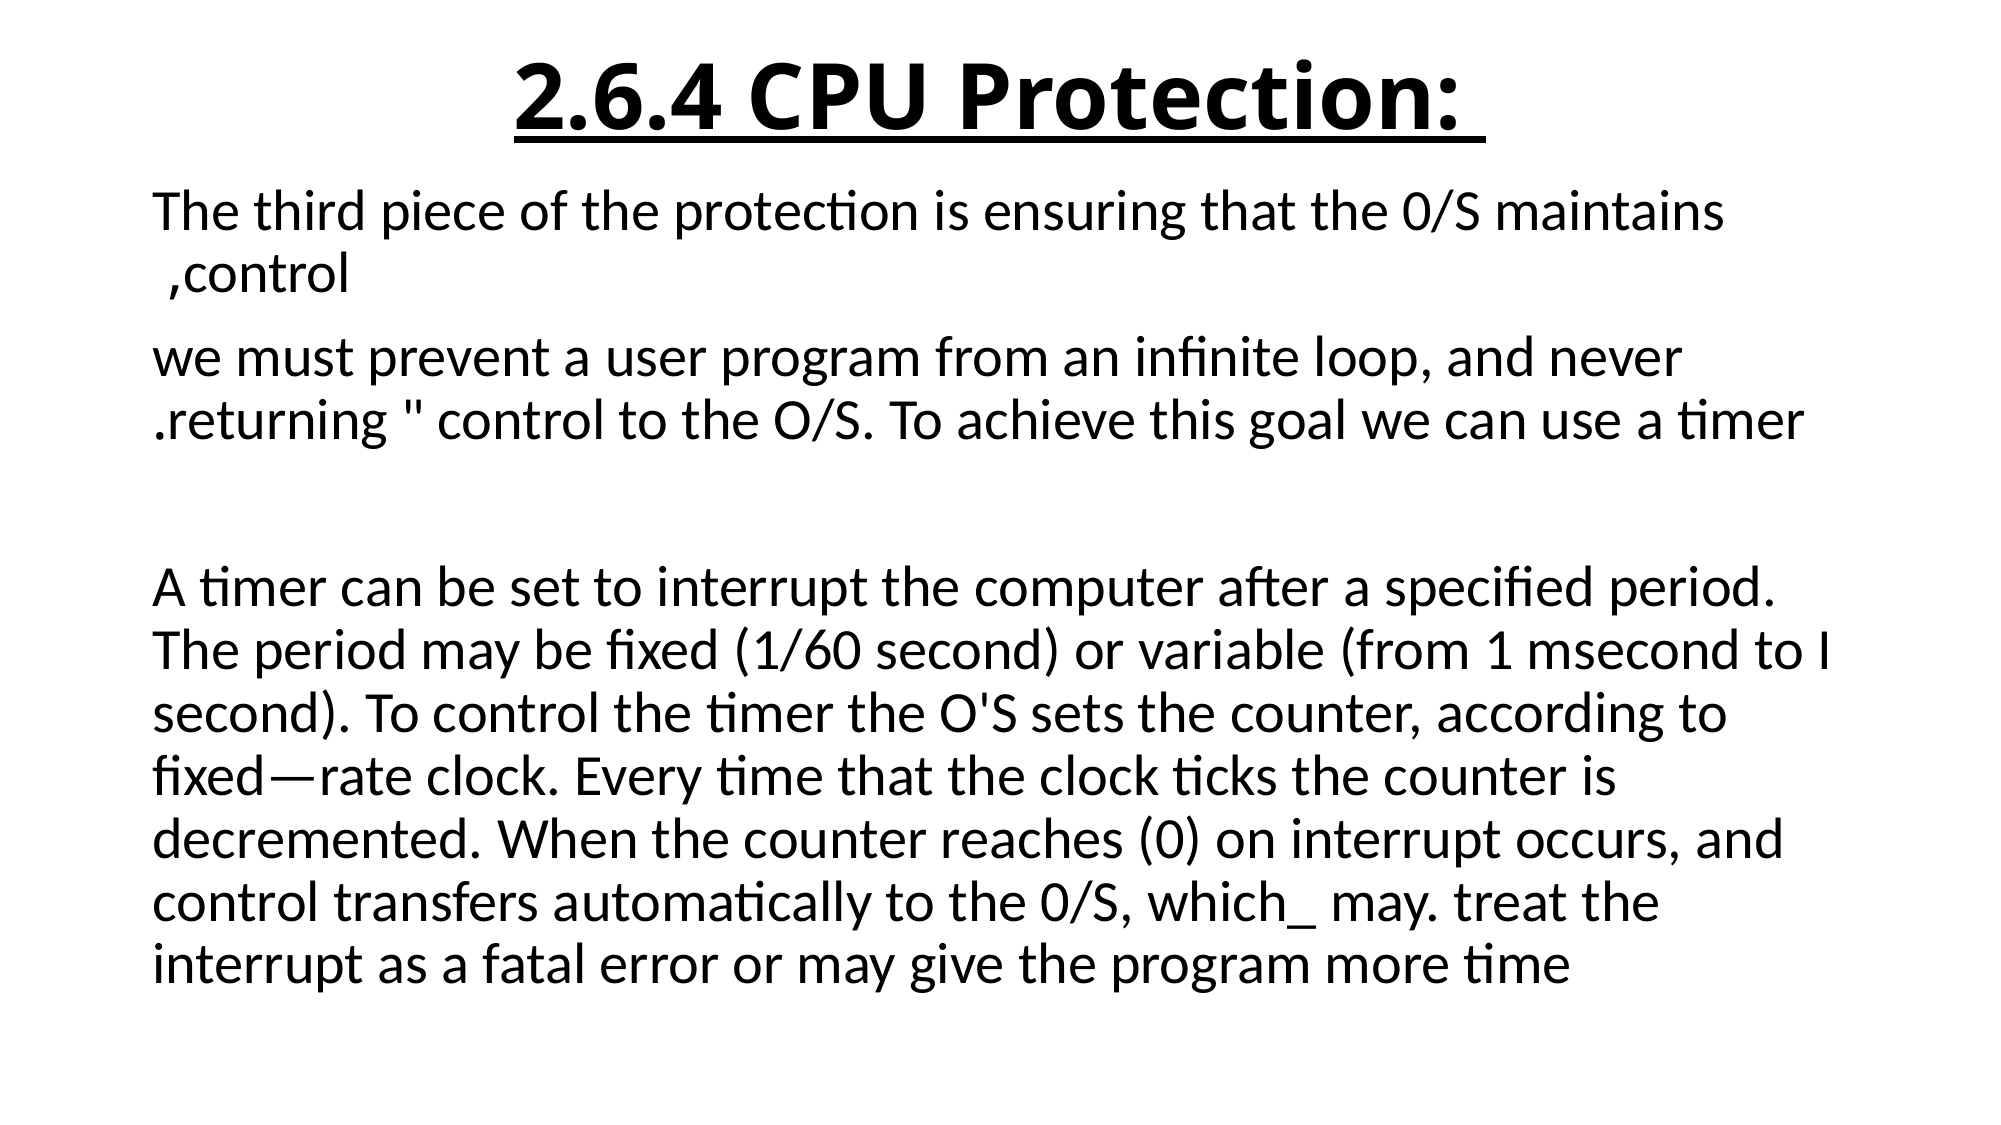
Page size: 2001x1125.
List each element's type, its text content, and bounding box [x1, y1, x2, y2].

text_box [0, 0, 2000, 75]
title 2.6.4 CPU Protection: [137, 76, 1863, 172]
list The third piece of the protection is ensuring that the 0/S maintains control, we must prevent a user program from an infinite loop, and never returning " control to the O/S. To achieve this goal we can use a timer. A timer can be set to interrupt the computer after a specified period. The period may be fixed (1/60 second) or variable (from 1 msecond to I second). To control the timer the O'S sets the counter, according to fixed—rate clock. Every time that the clock ticks the counter is decremented. When the counter reaches (0) on interrupt occurs, and control transfers automatically to the 0/S, which_ may. treat the interrupt as a fatal error or may give the program more time [137, 172, 1863, 1125]
